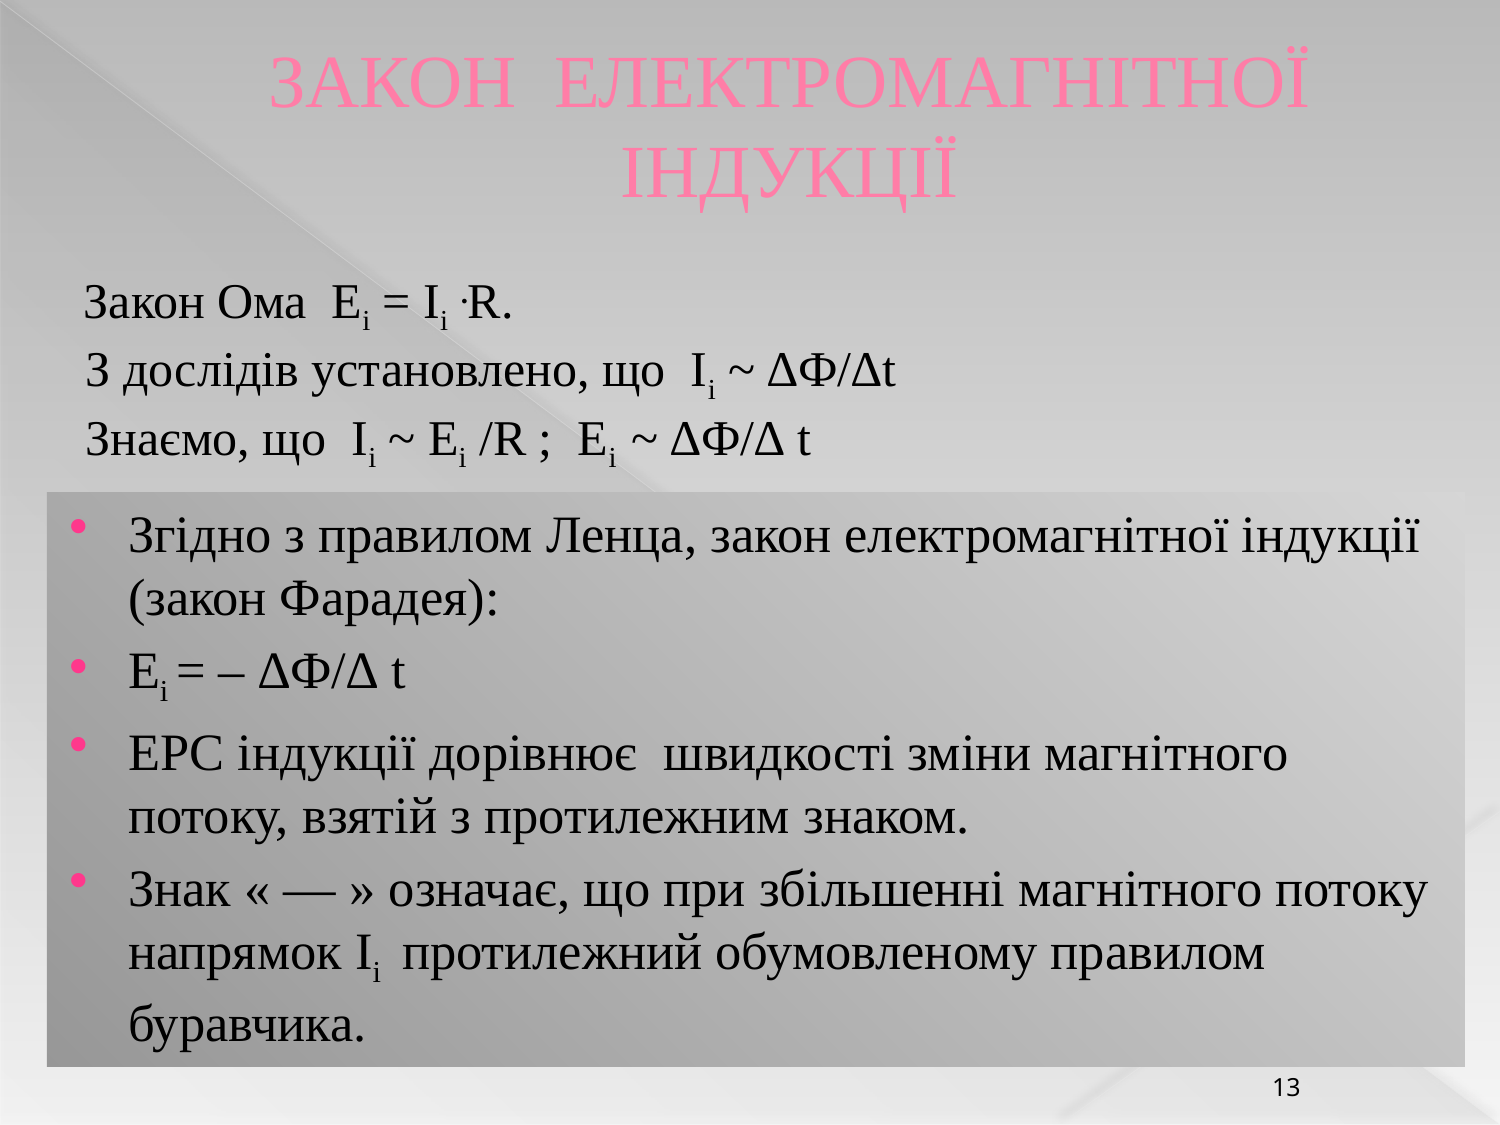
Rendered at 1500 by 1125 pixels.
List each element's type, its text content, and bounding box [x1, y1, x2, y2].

title ЗАКОН ЕЛЕКТРОМАГНІТНОЇ ІНДУКЦІЇ [75, 45, 1425, 200]
text_box Закон Ома Еі = Iі .R. З дослідів установлено, що Іі ~ ∆Ф/∆t Знаємо, що Іі ~ Еі /R ; Еі ~ ∆Ф/∆ t [58, 210, 1463, 481]
list Згідно з правилом Ленца, закон електромагнітної індукції (закон Фарадея): Еі = – ∆Ф/∆ t ЕРС індукції дорівнює швидкості зміни магнітного потоку, взятій з протилежним знаком. Знак « — » означає, що при збільшенні магнітного потоку напрямок Іі протилежний обумовленому правилом буравчика. [46, 492, 1465, 1067]
slide_number 13 [1245, 1063, 1328, 1113]
